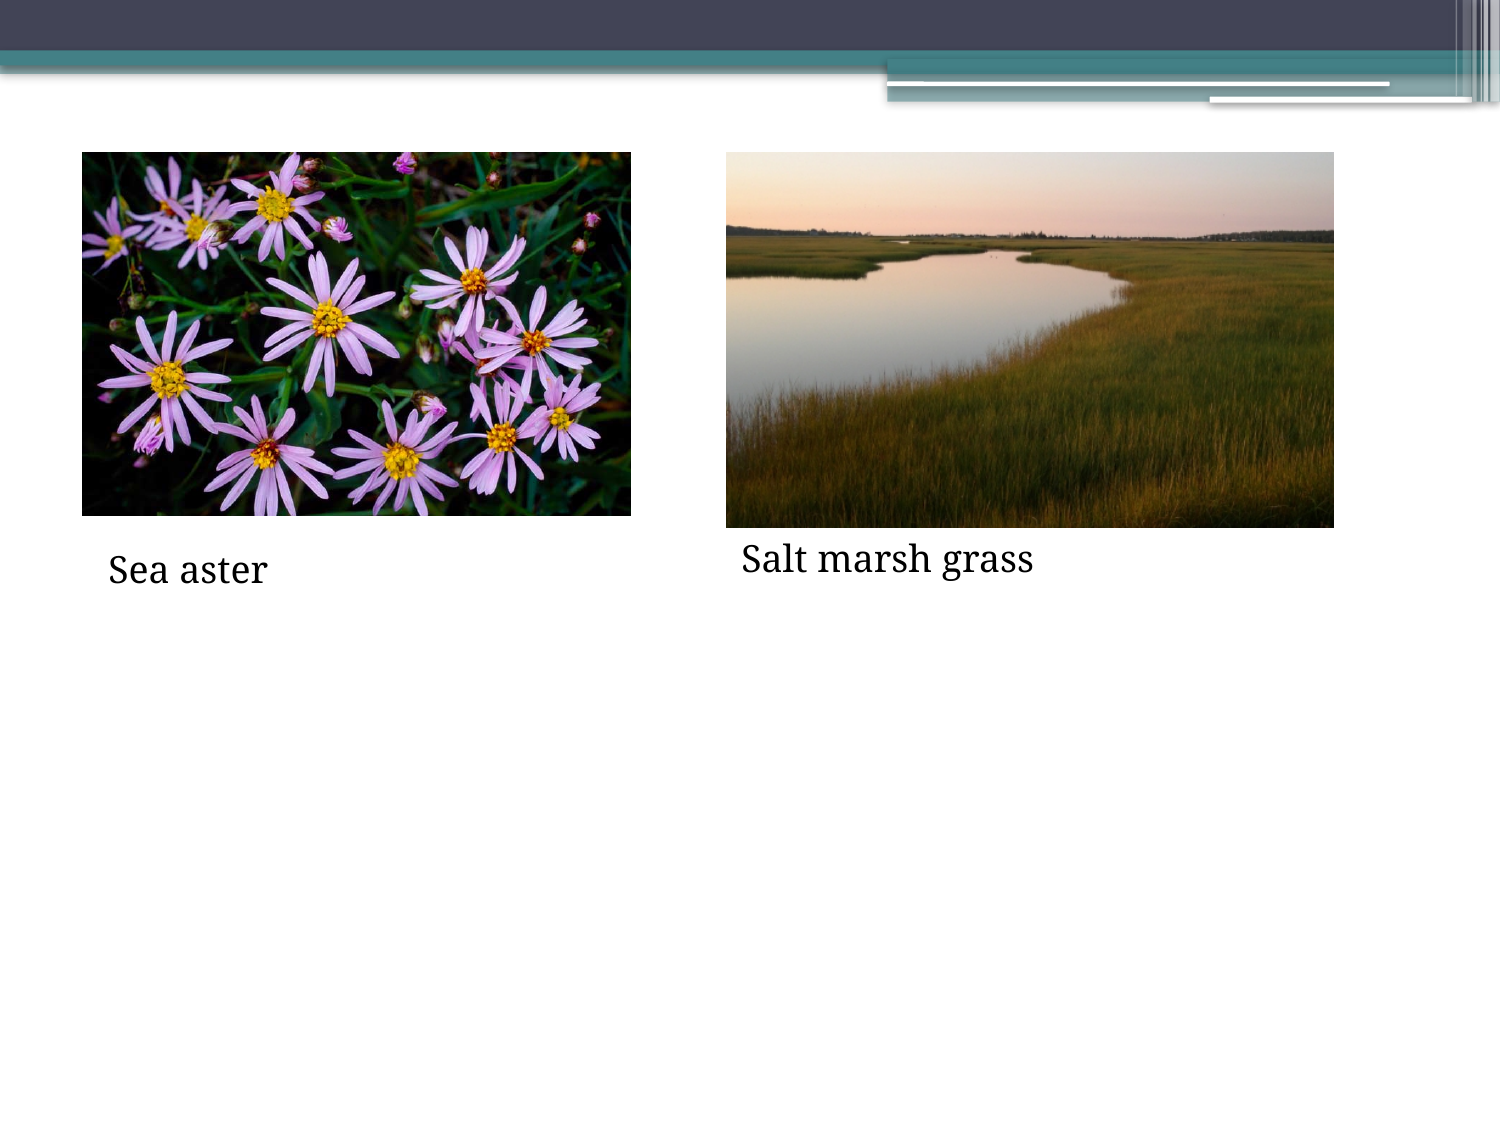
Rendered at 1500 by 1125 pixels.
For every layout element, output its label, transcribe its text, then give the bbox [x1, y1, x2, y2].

picture [81, 152, 631, 516]
picture [726, 152, 1334, 528]
text_box Sea aster [93, 538, 563, 599]
text_box Salt marsh grass [726, 536, 1231, 588]
